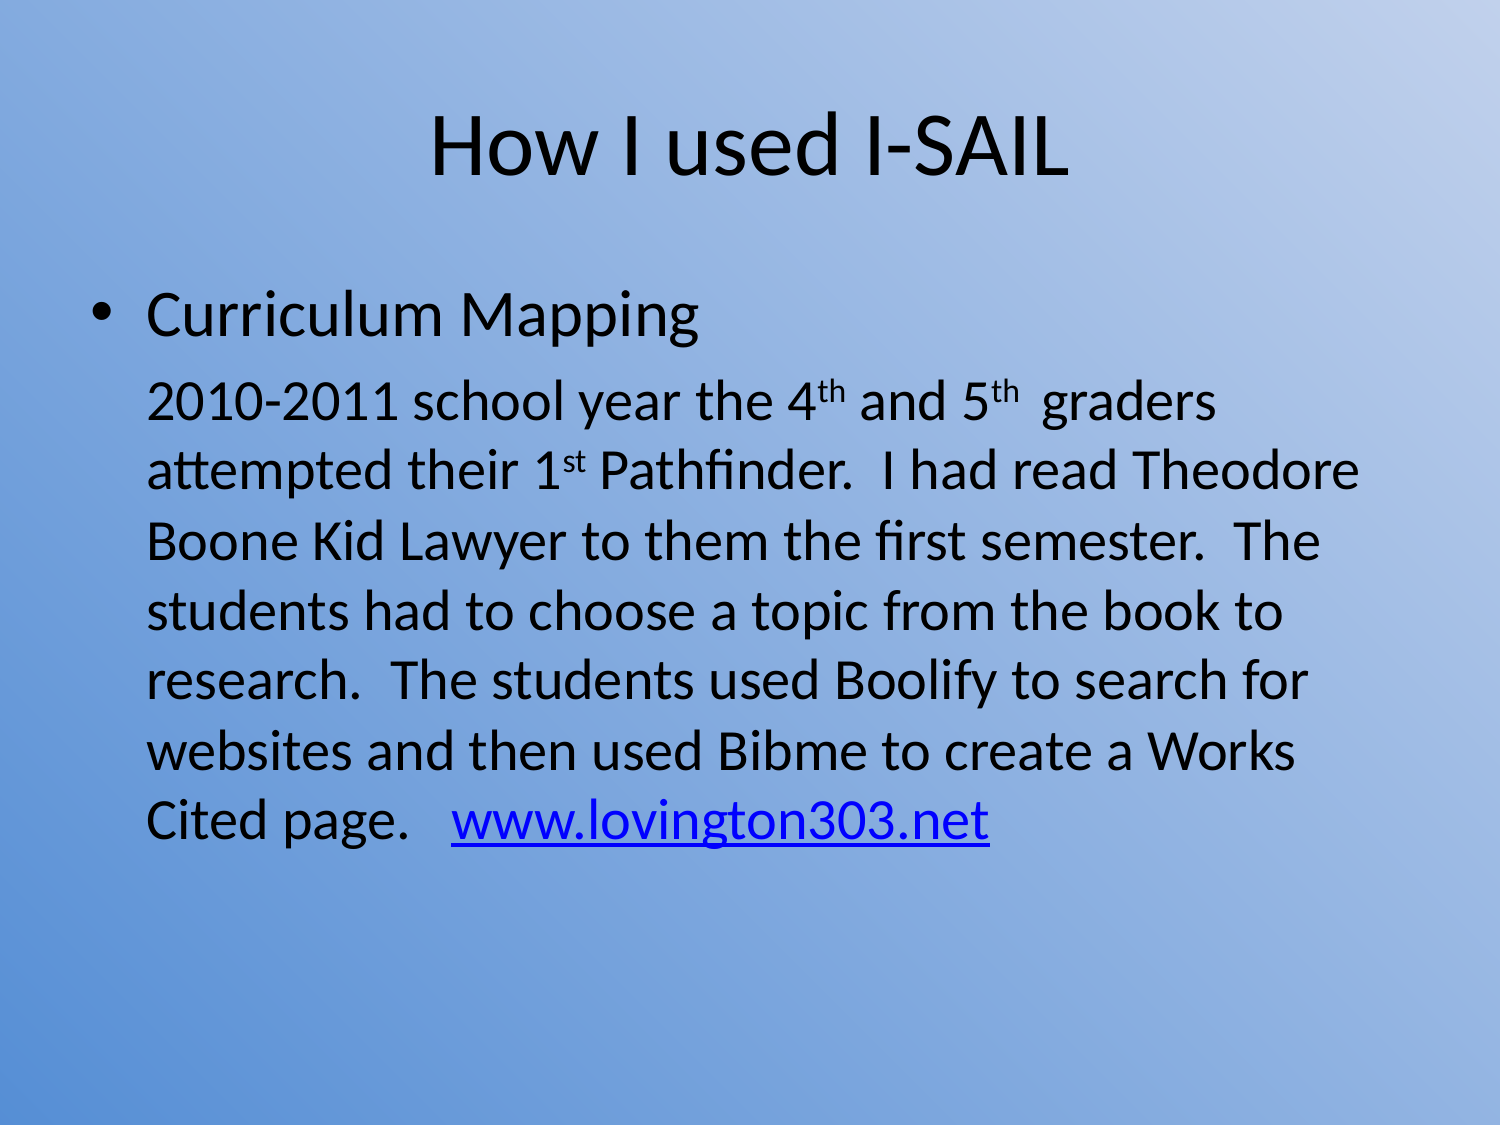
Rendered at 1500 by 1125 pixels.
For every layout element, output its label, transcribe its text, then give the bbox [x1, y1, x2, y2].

title How I used I-SAIL [75, 45, 1425, 233]
list Curriculum Mapping 2010-2011 school year the 4th and 5th graders attempted their 1st Pathfinder. I had read Theodore Boone Kid Lawyer to them the first semester. The students had to choose a topic from the book to research. The students used Boolify to search for websites and then used Bibme to create a Works Cited page. www.lovington303.net [75, 262, 1425, 1005]
